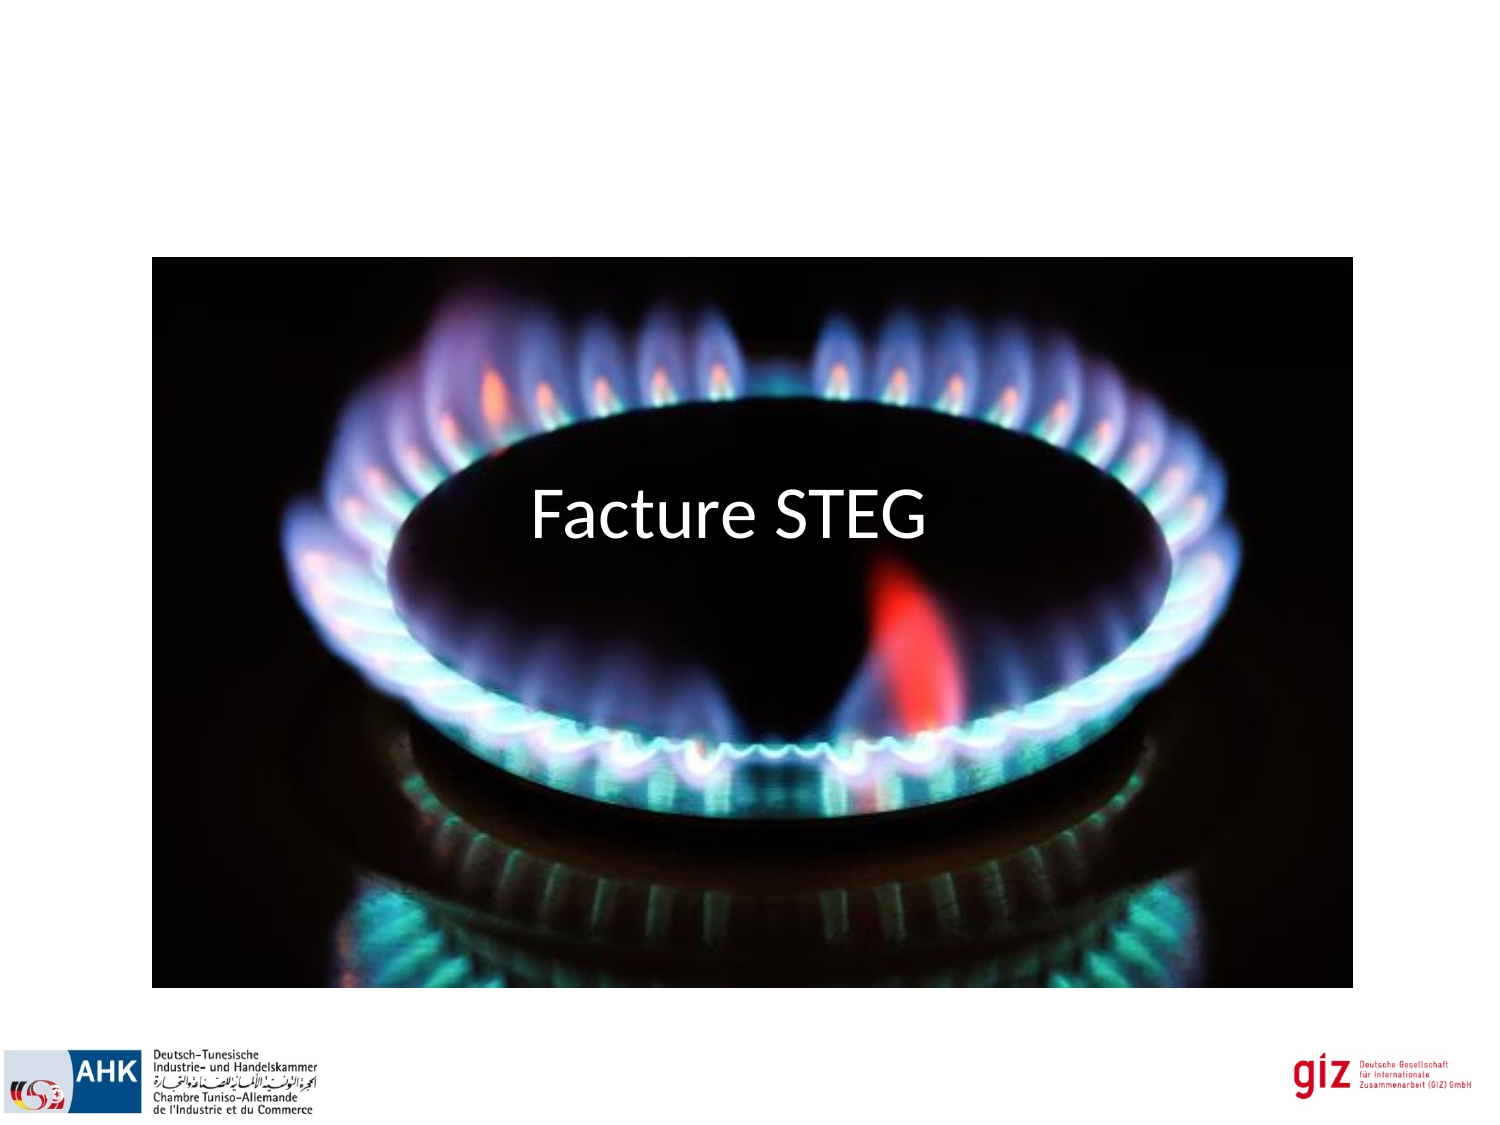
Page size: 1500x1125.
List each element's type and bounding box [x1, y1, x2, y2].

picture [1275, 1031, 1500, 1125]
picture [152, 257, 1353, 988]
picture [3, 1049, 317, 1114]
